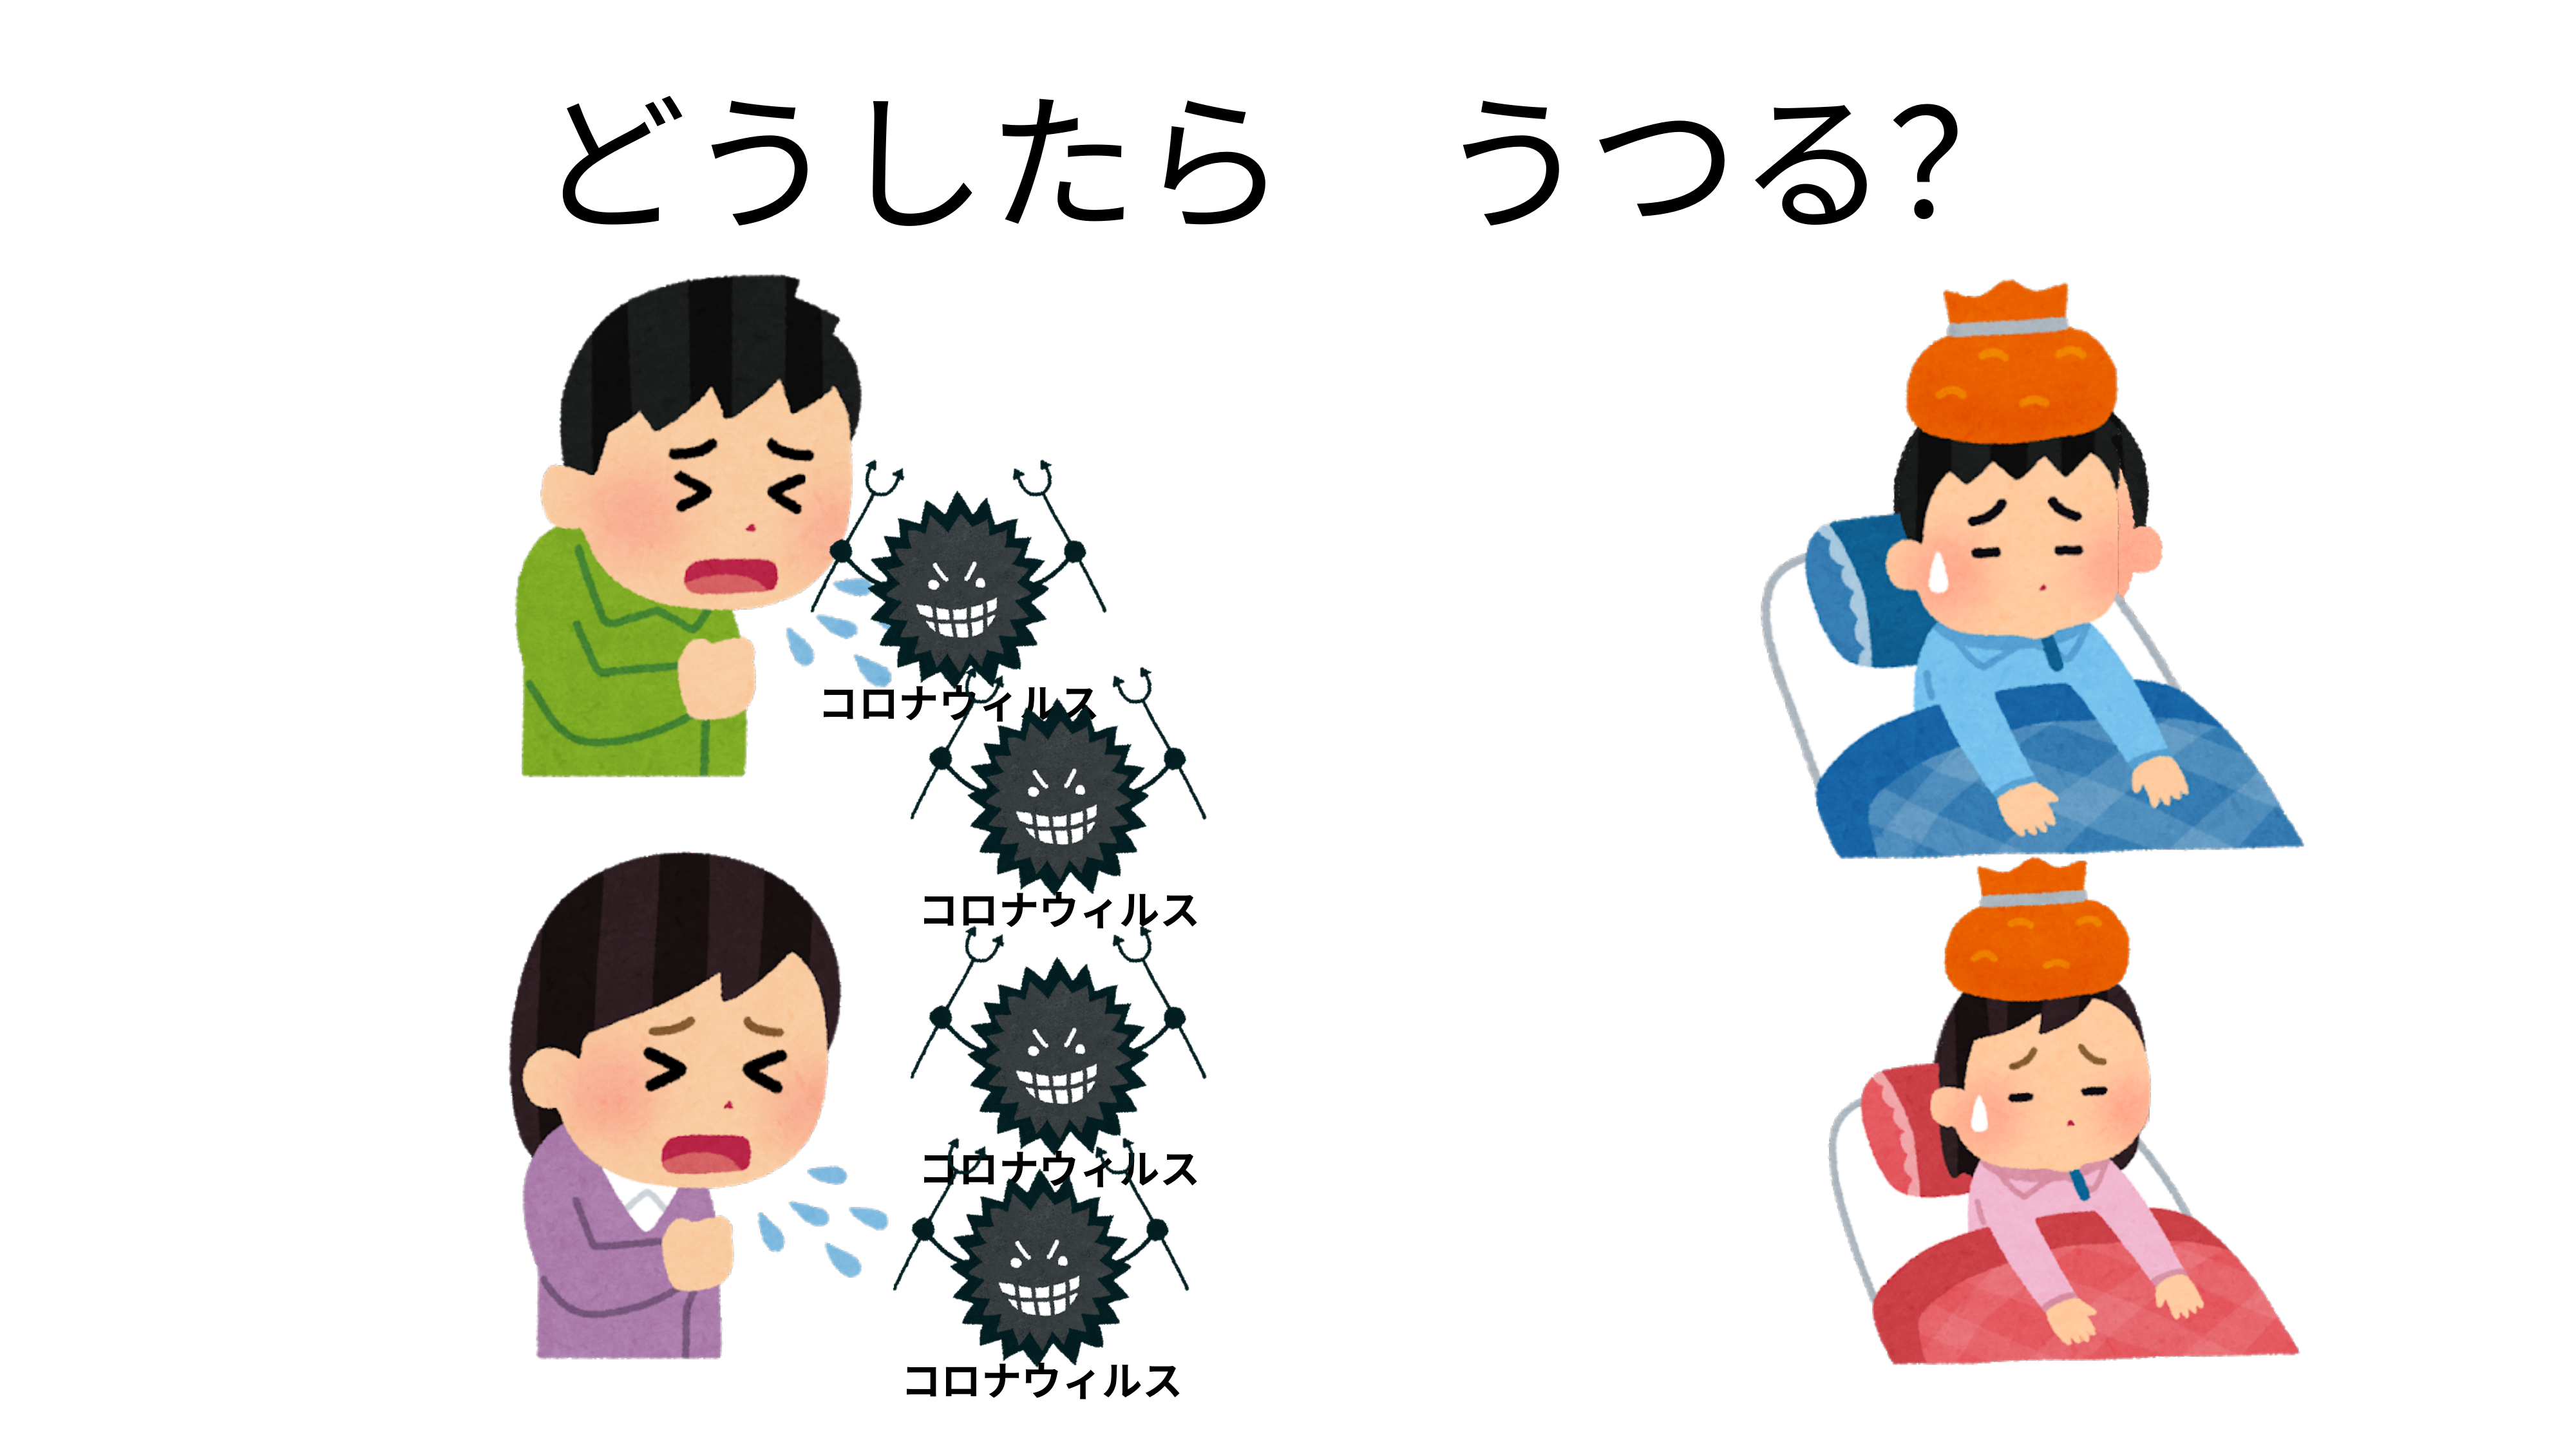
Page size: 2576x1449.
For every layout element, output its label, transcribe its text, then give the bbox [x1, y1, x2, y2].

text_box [806, 453, 1112, 728]
picture [427, 254, 965, 792]
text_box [907, 660, 1212, 920]
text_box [889, 1132, 1195, 1406]
title どうしたら うつる？ [178, 37, 2398, 279]
picture [1747, 258, 2332, 1376]
picture [450, 838, 907, 1376]
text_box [907, 920, 1212, 1194]
